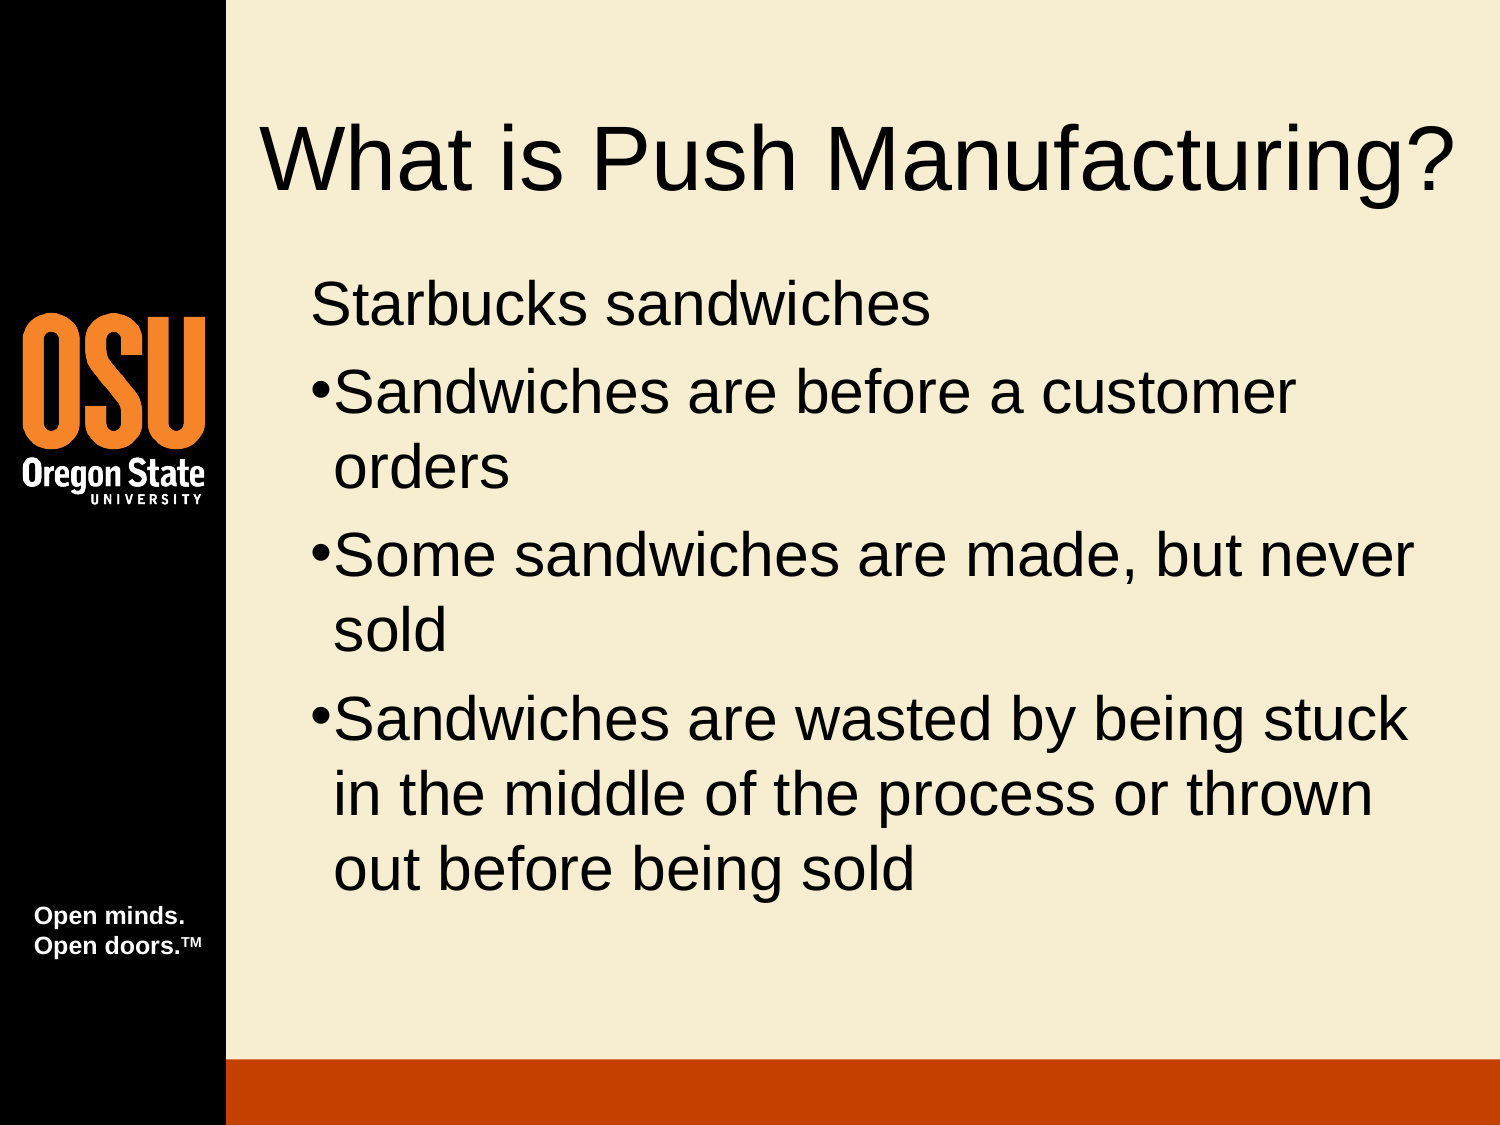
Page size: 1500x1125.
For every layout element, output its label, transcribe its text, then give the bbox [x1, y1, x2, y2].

title What is Push Manufacturing? [243, 60, 1474, 248]
picture [7, 297, 219, 524]
list Starbucks sandwiches Sandwiches are before a customer orders Some sandwiches are made, but never sold Sandwiches are wasted by being stuck in the middle of the process or thrown out before being sold [262, 247, 1455, 967]
